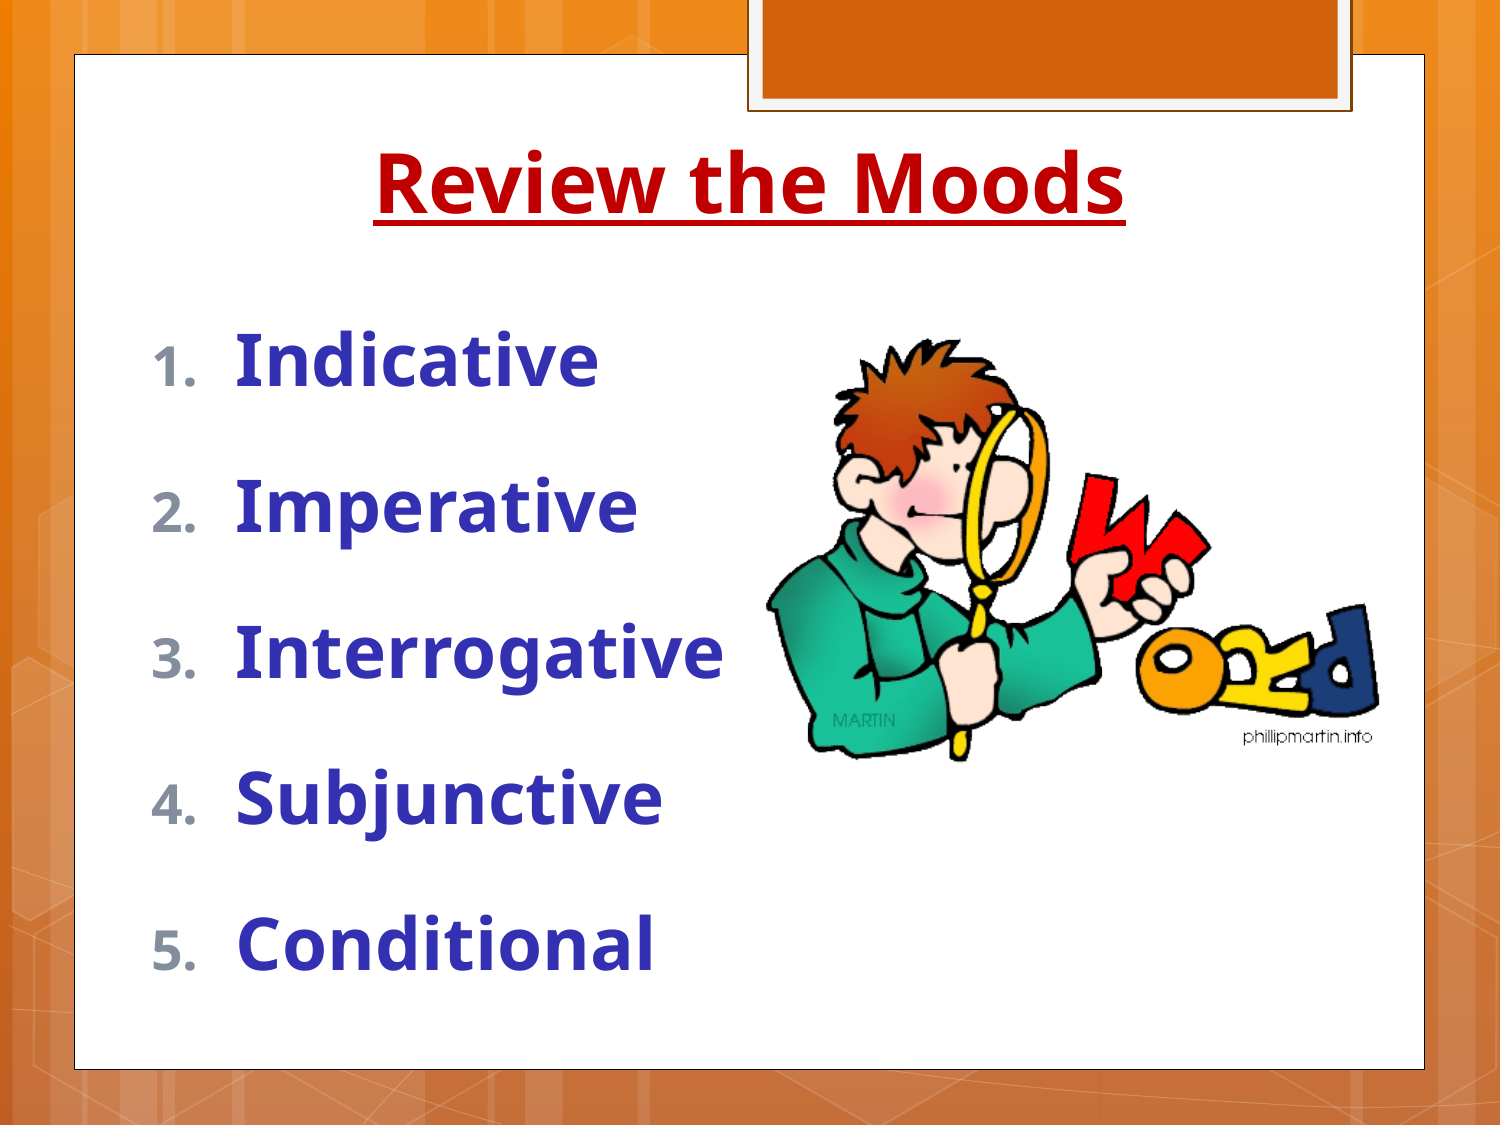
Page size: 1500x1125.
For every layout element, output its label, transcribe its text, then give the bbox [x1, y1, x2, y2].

title Review the Moods [75, 50, 1425, 238]
picture [743, 337, 1407, 763]
list Indicative Imperative Interrogative Subjunctive Conditional [125, 262, 1237, 1050]
